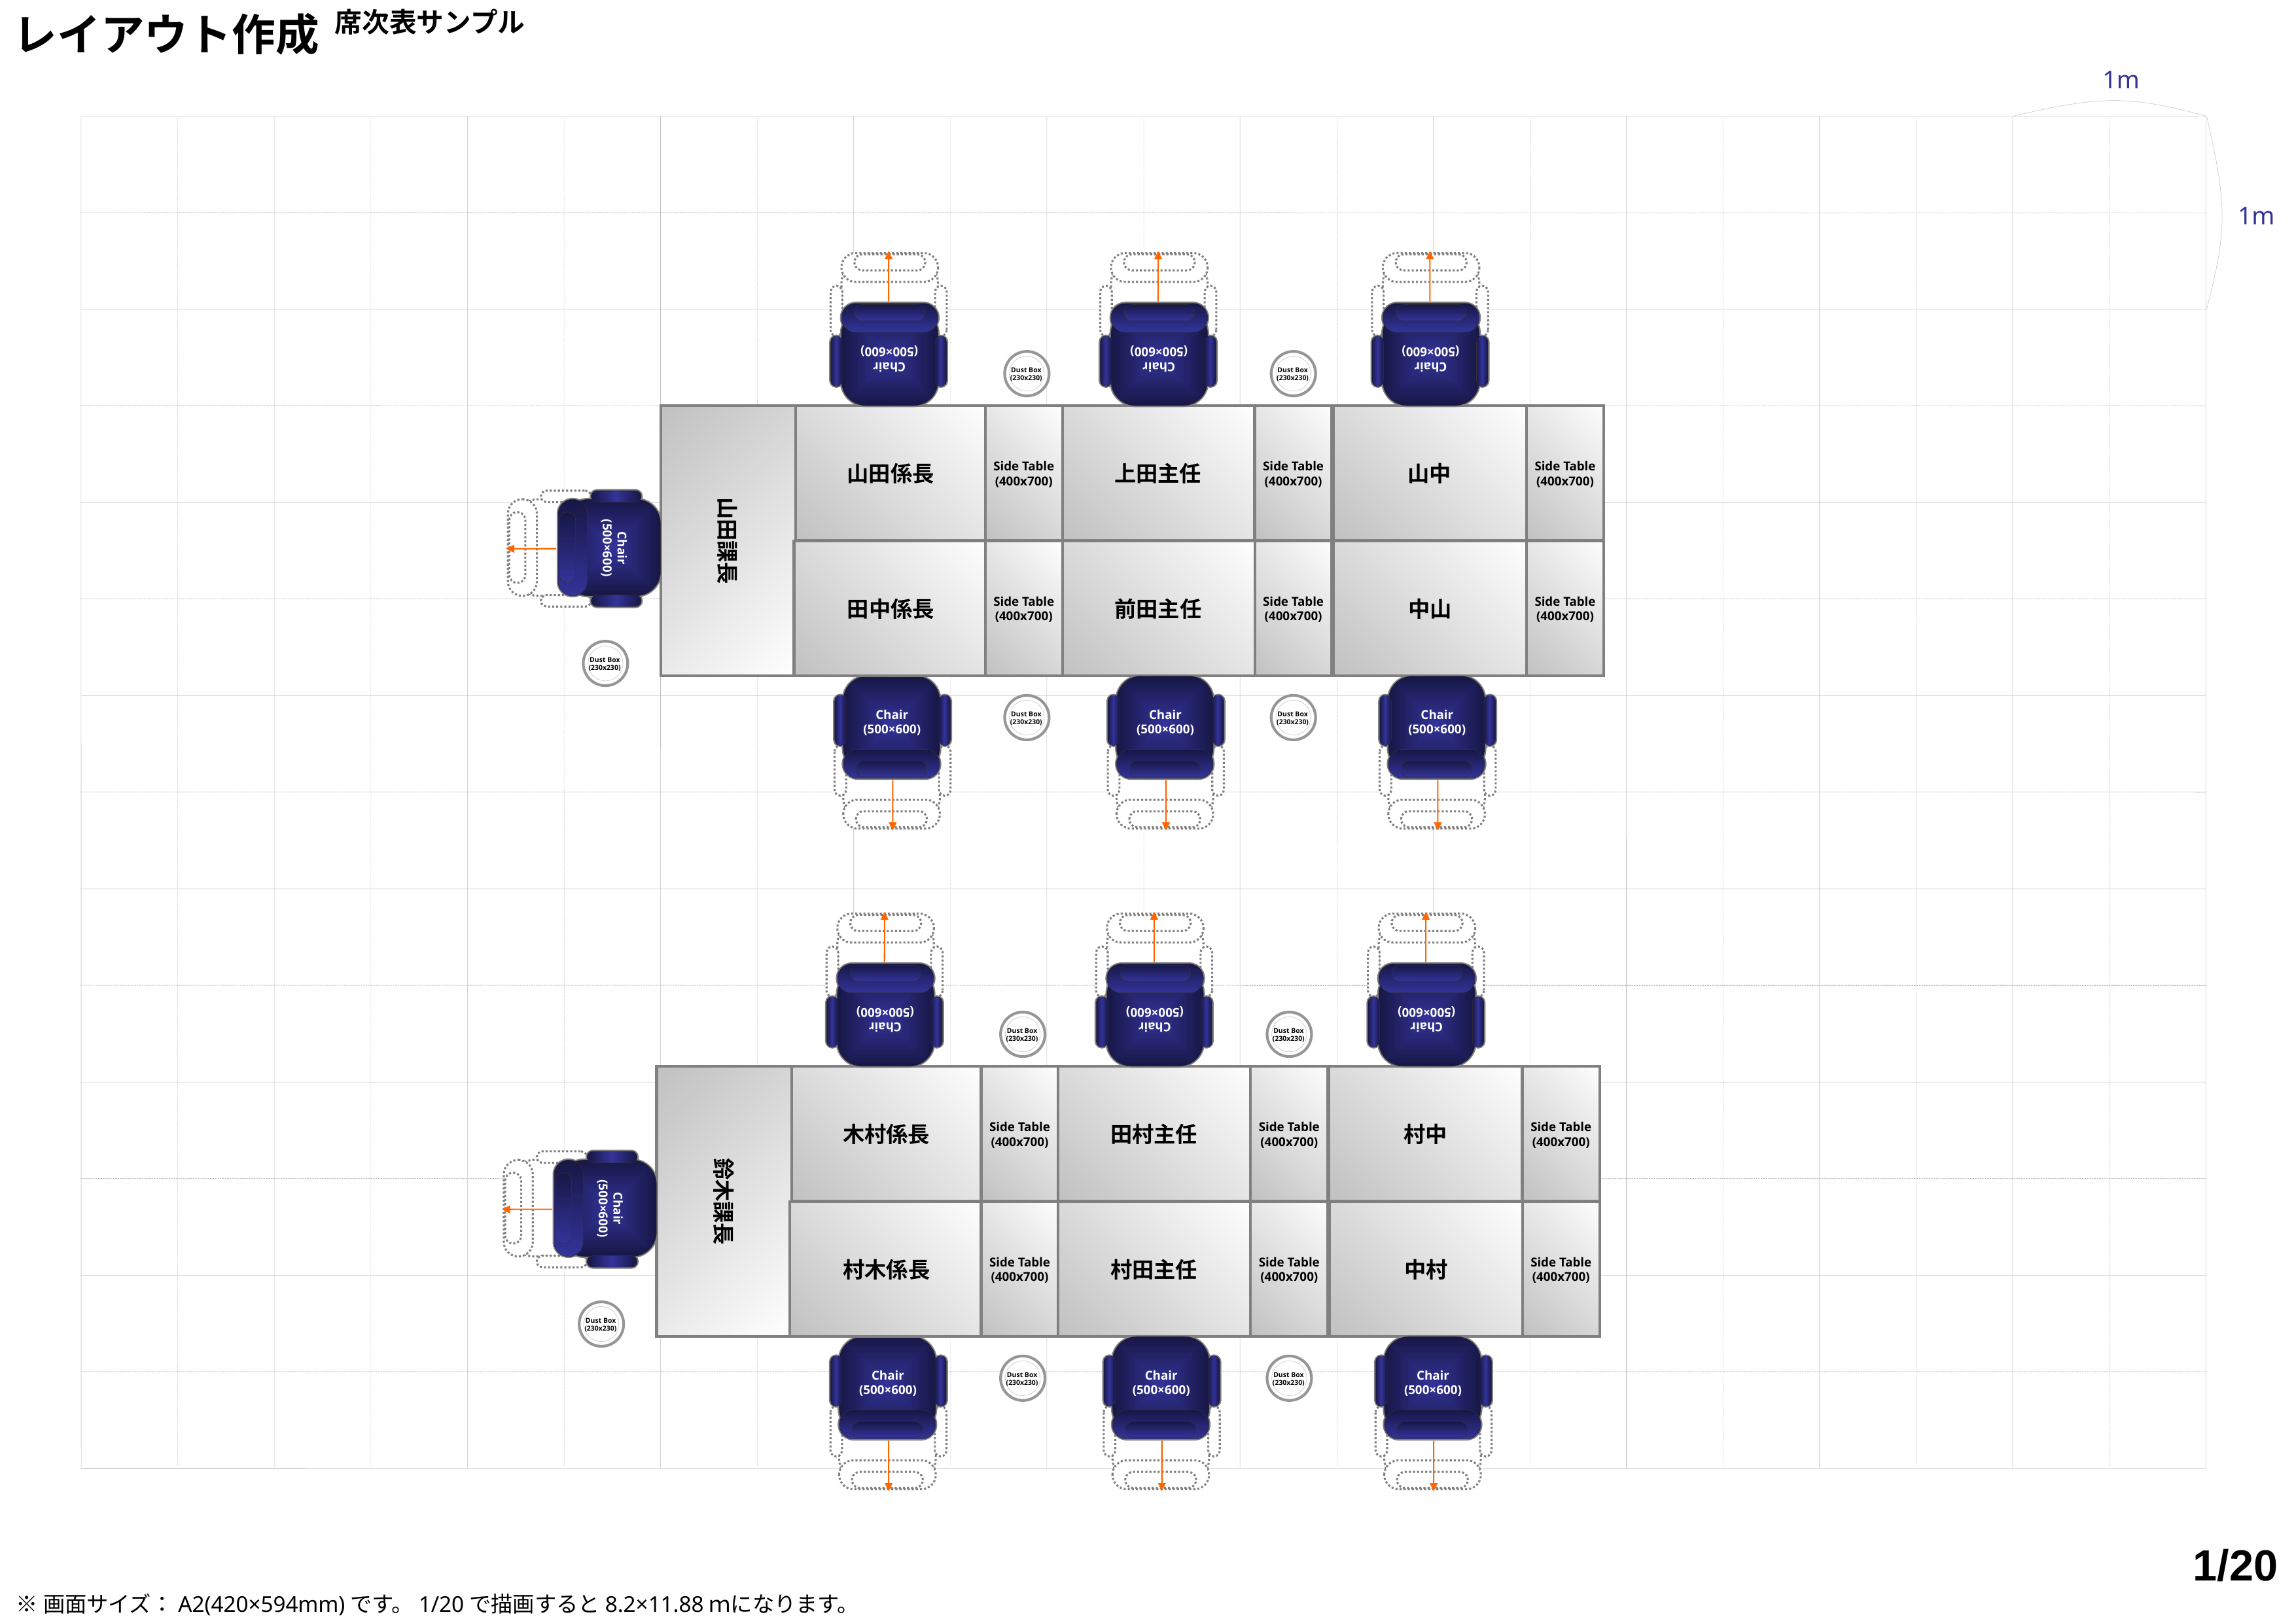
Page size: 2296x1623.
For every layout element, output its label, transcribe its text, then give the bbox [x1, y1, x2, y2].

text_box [1375, 1336, 1492, 1492]
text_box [997, 695, 1056, 741]
text_box Side Table (400x700) [985, 540, 1063, 676]
text_box 山田係長 [796, 406, 985, 540]
text_box 山田課長 [660, 406, 796, 676]
text_box Side Table (400x700) [1250, 1201, 1328, 1336]
text_box Side Table (400x700) [1250, 1066, 1328, 1201]
text_box Side Table (400x700) [1254, 406, 1332, 540]
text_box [1263, 695, 1323, 741]
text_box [575, 640, 635, 686]
text_box 中村 [1329, 1201, 1523, 1337]
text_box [1259, 1355, 1318, 1401]
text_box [830, 1336, 947, 1492]
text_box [571, 1301, 631, 1347]
text_box 席次表サンプル [325, 0, 535, 43]
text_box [1259, 1011, 1318, 1057]
text_box Side Table (400x700) [1522, 1066, 1600, 1201]
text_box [1263, 351, 1323, 396]
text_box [826, 911, 944, 1067]
text_box 鈴木課長 [656, 1066, 792, 1337]
text_box Side Table (400x700) [981, 1066, 1059, 1201]
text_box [1379, 675, 1496, 831]
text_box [1368, 911, 1485, 1067]
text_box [1095, 911, 1213, 1067]
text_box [1103, 1336, 1220, 1492]
text_box 村中 [1329, 1066, 1522, 1201]
text_box 山中 [1333, 406, 1527, 540]
text_box Side Table (400x700) [1527, 540, 1604, 676]
text_box 村田主任 [1057, 1201, 1251, 1337]
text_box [1100, 251, 1217, 406]
text_box 村木係長 [790, 1201, 983, 1337]
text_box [992, 1011, 1052, 1057]
text_box Side Table (400x700) [1527, 406, 1604, 540]
text_box 前田主任 [1061, 540, 1255, 676]
text_box Side Table (400x700) [981, 1201, 1059, 1336]
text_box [521, 1131, 638, 1287]
text_box 上田主任 [1063, 406, 1254, 540]
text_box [834, 675, 951, 831]
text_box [992, 1355, 1052, 1401]
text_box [830, 251, 947, 406]
text_box 田中係長 [794, 540, 987, 676]
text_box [525, 470, 642, 627]
text_box 中山 [1333, 540, 1527, 676]
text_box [997, 351, 1056, 396]
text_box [1107, 675, 1225, 831]
text_box 木村係長 [792, 1066, 981, 1201]
text_box Side Table (400x700) [985, 406, 1063, 540]
text_box 田村主任 [1059, 1066, 1250, 1201]
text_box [1371, 251, 1489, 406]
text_box Side Table (400x700) [1522, 1201, 1600, 1336]
text_box Side Table (400x700) [1254, 540, 1332, 676]
